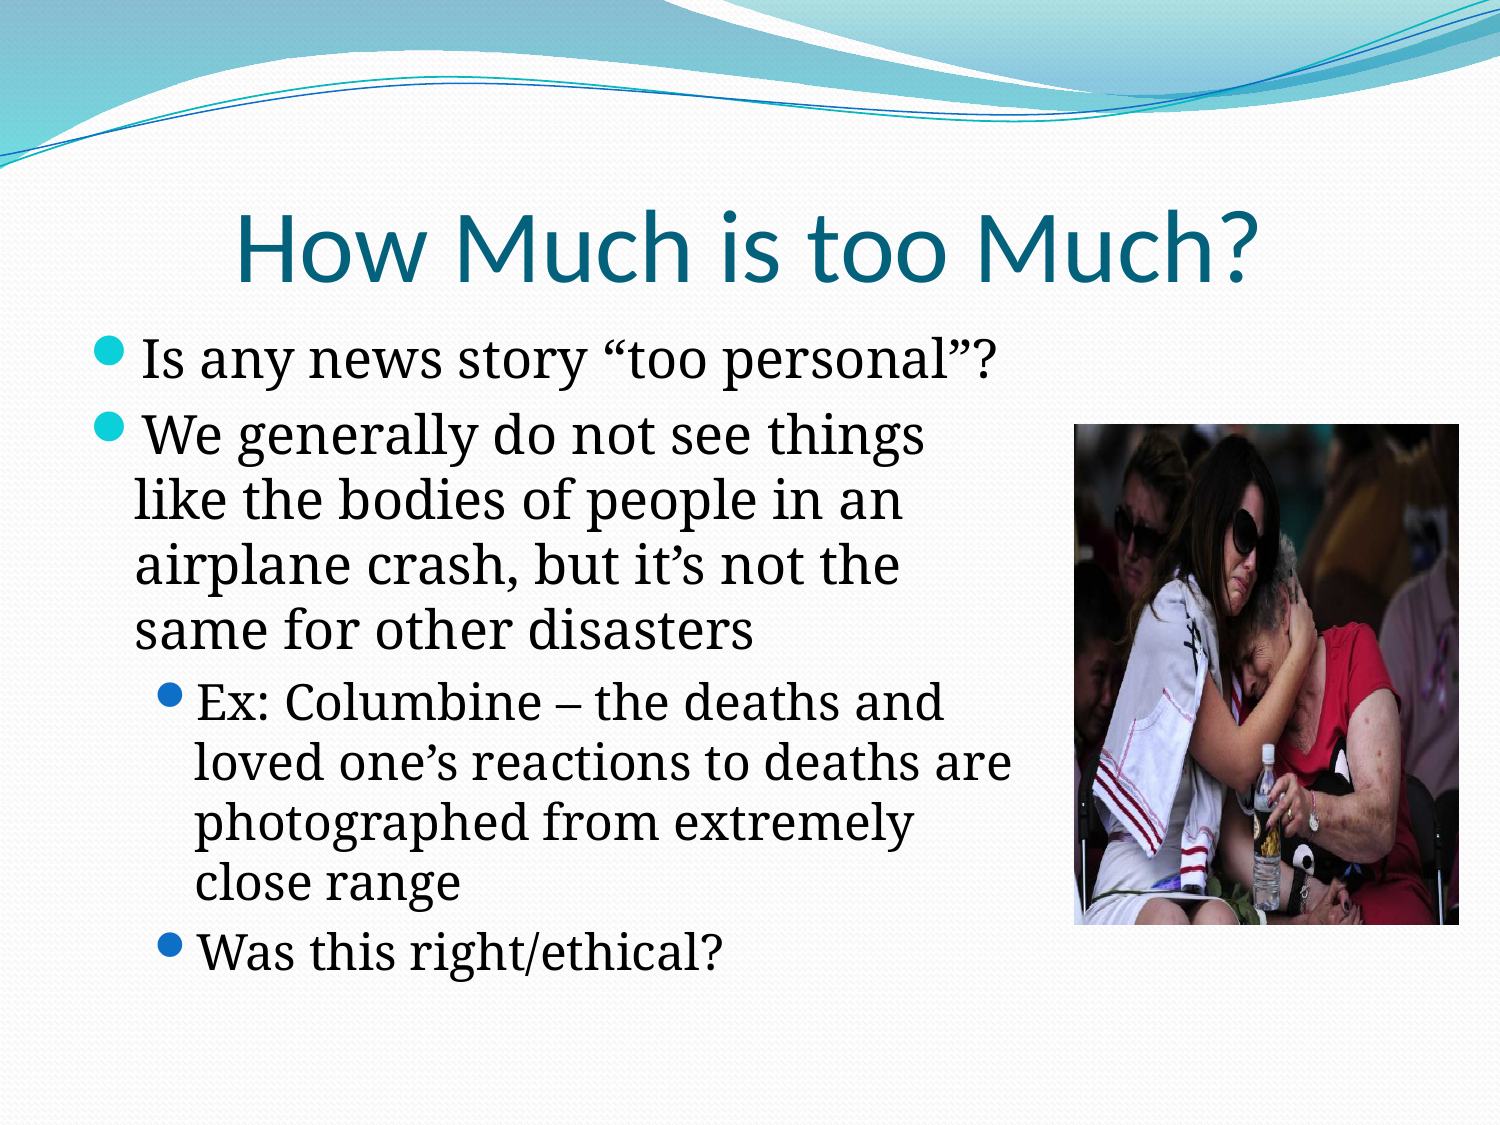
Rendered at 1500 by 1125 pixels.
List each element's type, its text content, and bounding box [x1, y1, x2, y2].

text_box [0, 0, 432, 149]
list Is any news story “too personal”? We generally do not see things like the bodies of people in an airplane crash, but it’s not the same for other disasters Ex: Columbine – the deaths and loved one’s reactions to deaths are photographed from extremely close range Was this right/ethical? [75, 317, 1038, 1038]
title How Much is too Much? [75, 115, 1425, 303]
picture [1074, 424, 1459, 926]
